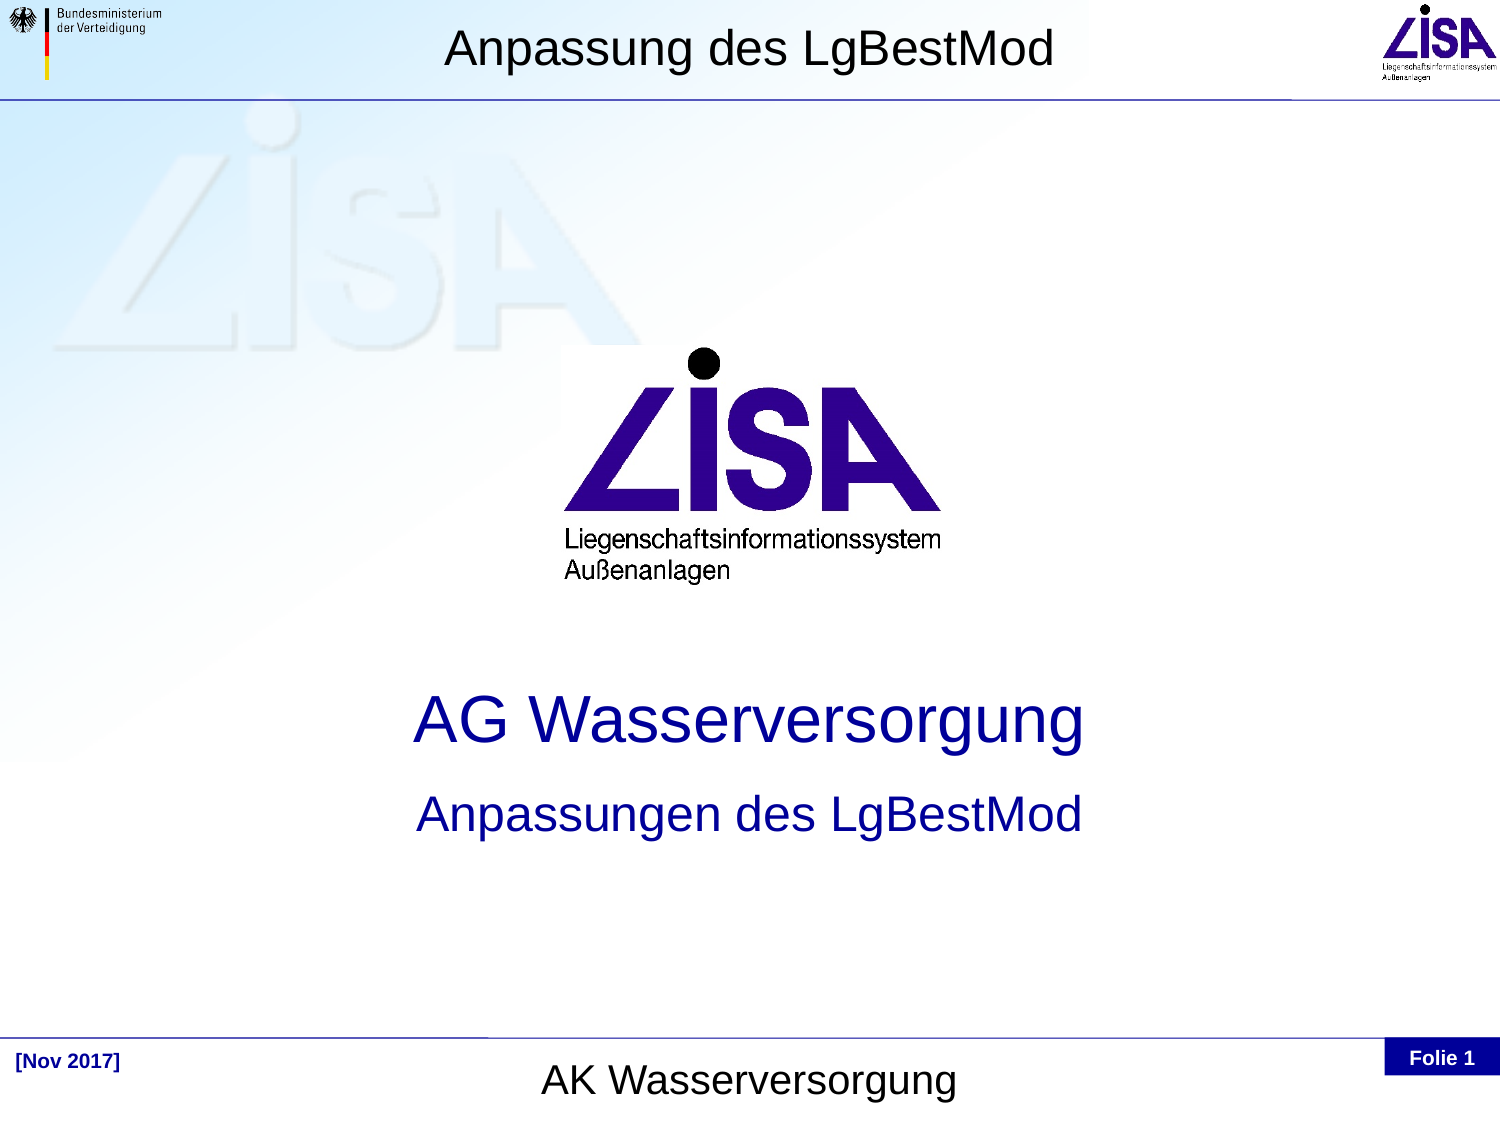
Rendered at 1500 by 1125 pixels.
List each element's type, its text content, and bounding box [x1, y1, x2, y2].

picture [0, 101, 1089, 668]
picture [0, 0, 1089, 99]
text_box AG Wasserversorgung Anpassungen des LgBestMod [0, 668, 1500, 849]
picture [1382, 3, 1497, 83]
